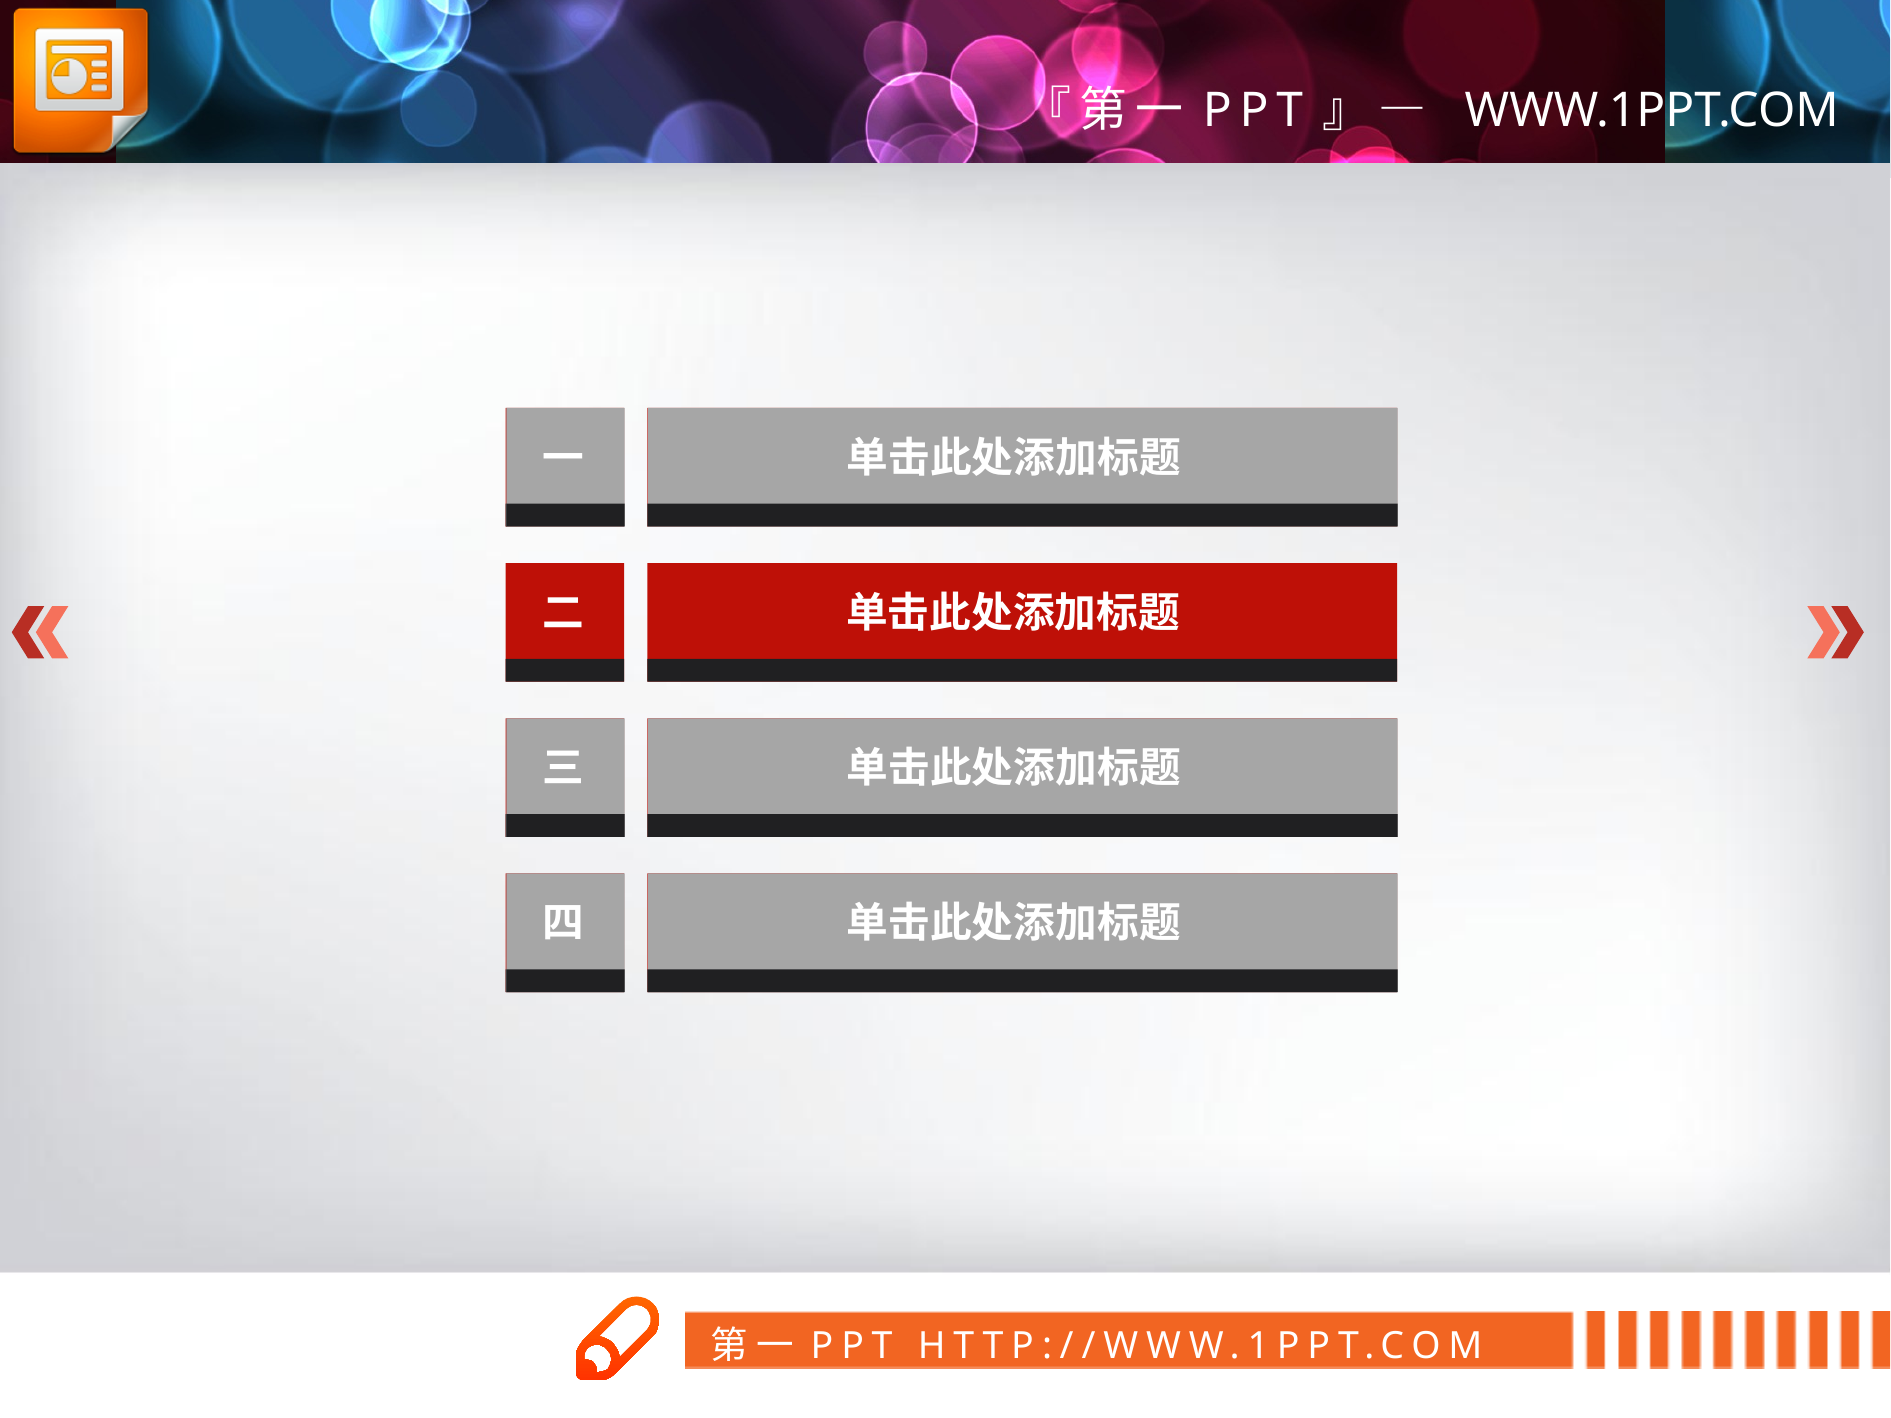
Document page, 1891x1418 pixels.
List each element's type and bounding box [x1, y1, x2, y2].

text_box [506, 407, 1398, 993]
picture [0, 0, 1891, 1275]
text_box [1807, 605, 1865, 659]
text_box [11, 605, 69, 659]
picture [685, 1311, 1891, 1369]
